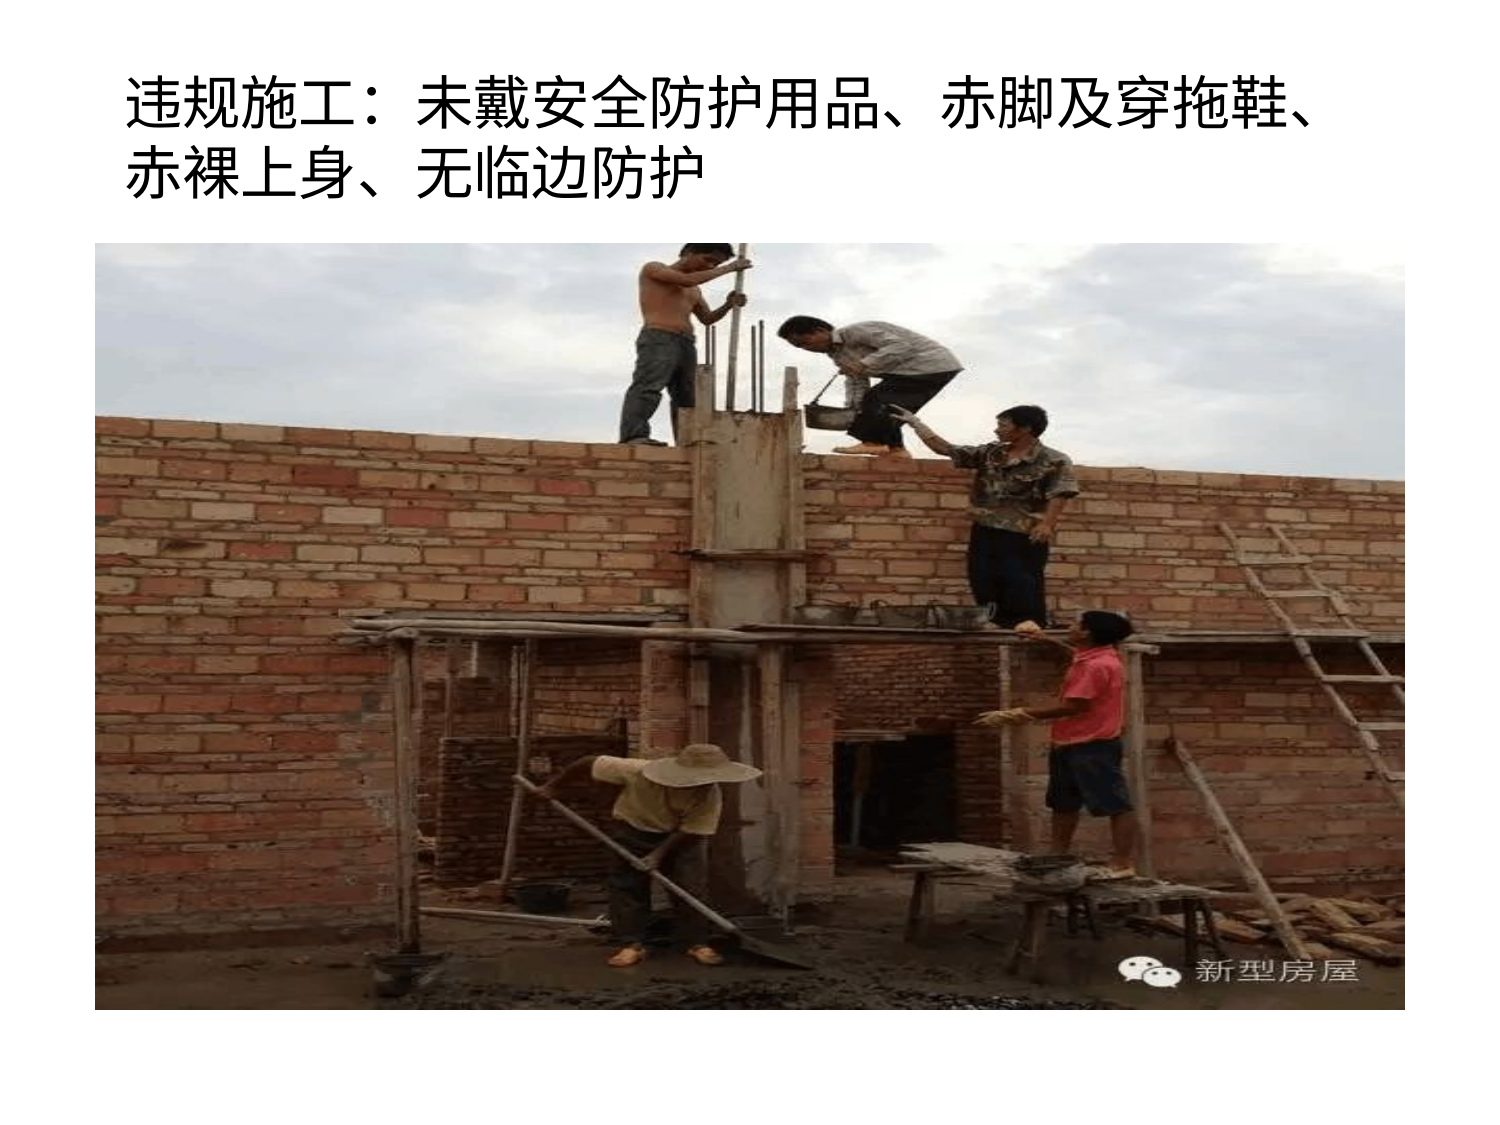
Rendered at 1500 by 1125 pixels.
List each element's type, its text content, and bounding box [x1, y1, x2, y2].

title 违规施工：未戴安全防护用品、赤脚及穿拖鞋、赤裸上身、无临边防护 [124, 66, 1403, 208]
picture [95, 243, 1405, 1010]
